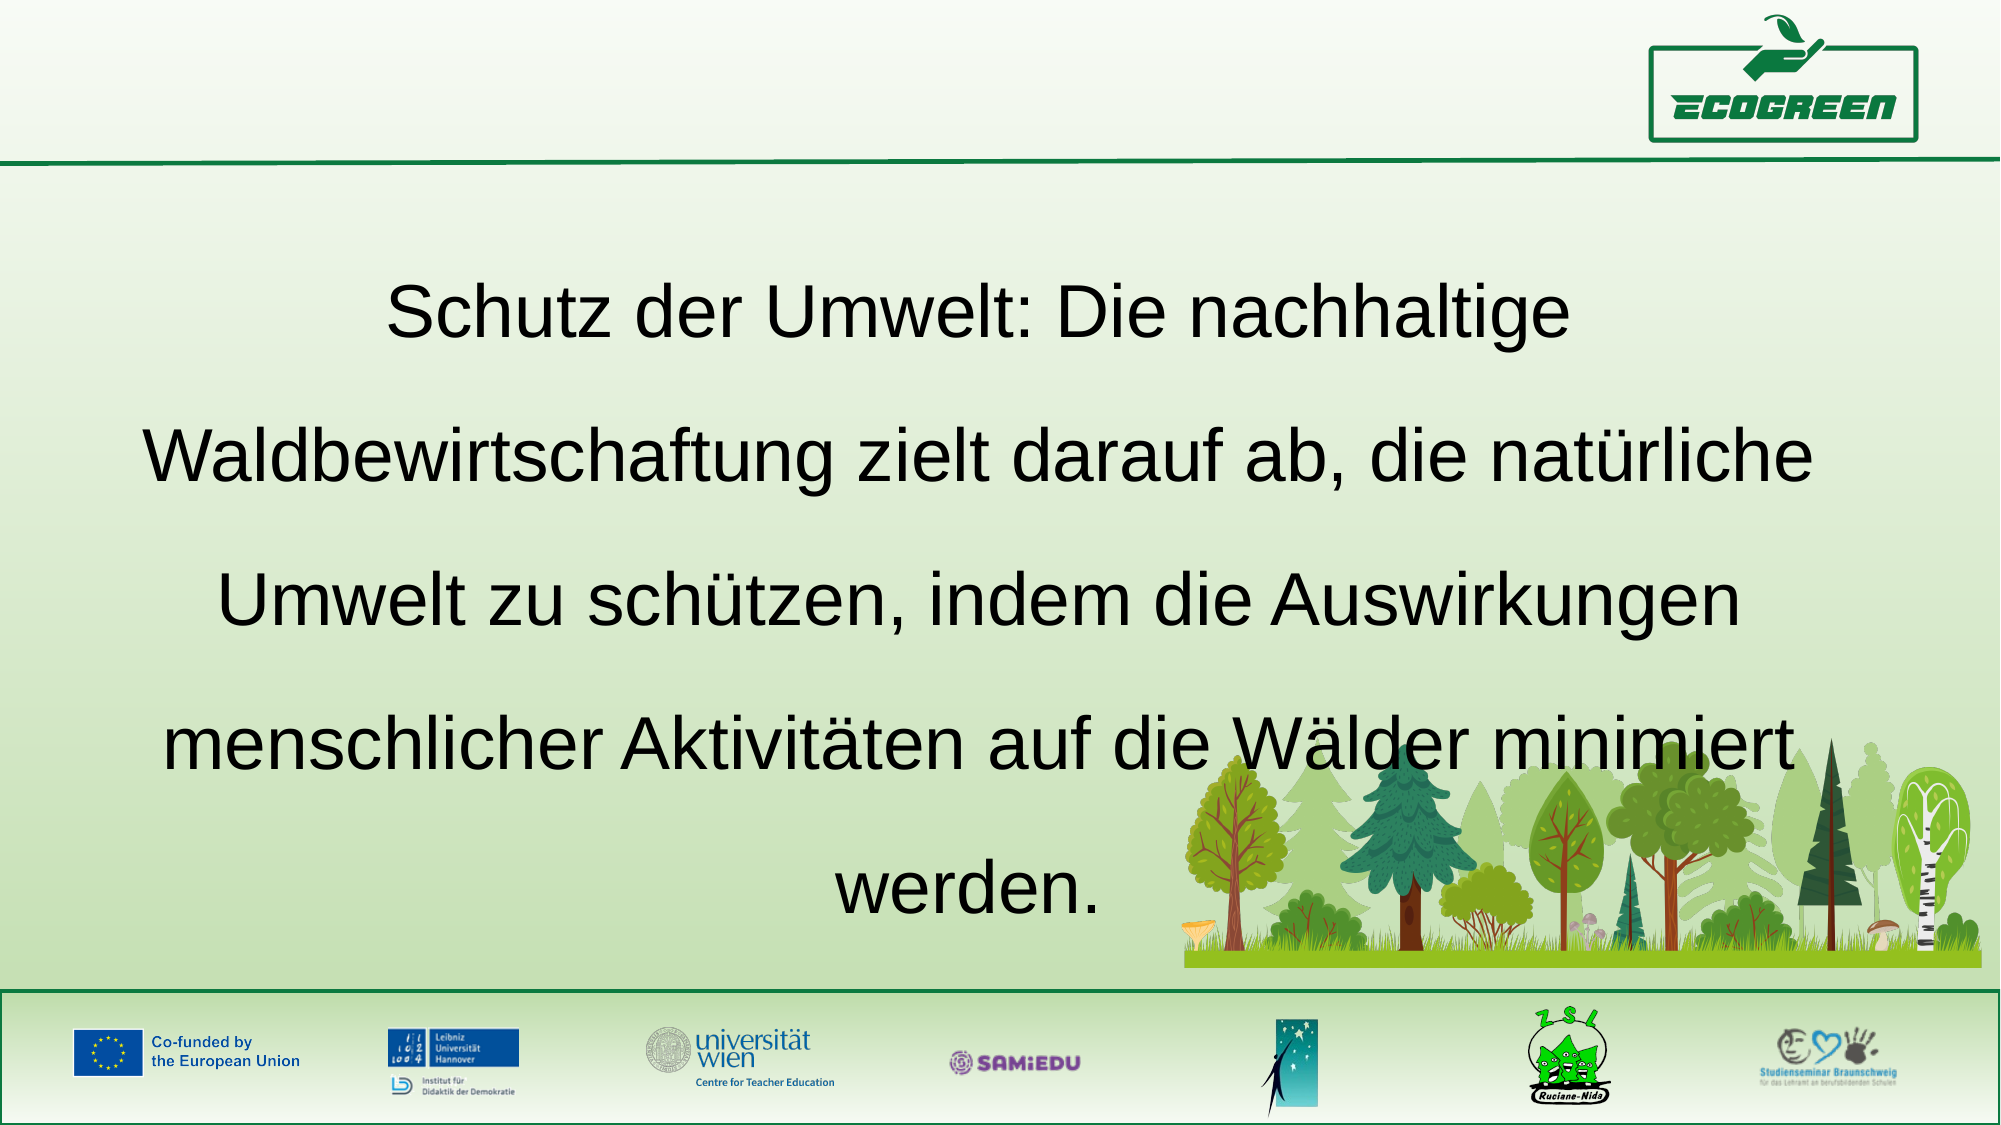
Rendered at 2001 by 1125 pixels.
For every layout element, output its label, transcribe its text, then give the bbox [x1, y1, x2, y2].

text_box [1181, 737, 1982, 968]
picture [1528, 1006, 1611, 1105]
picture [71, 1027, 317, 1079]
picture [388, 1022, 519, 1103]
picture [1755, 1022, 1902, 1091]
picture [1259, 1018, 1330, 1125]
picture [646, 1027, 834, 1086]
picture [945, 1047, 1087, 1079]
picture [1639, 0, 1928, 157]
text_box Schutz der Umwelt: Die nachhaltige Waldbewirtschaftung zielt darauf ab, die natürliche Umwelt zu schützen, indem die Auswirkungen menschlicher Aktivitäten auf die Wälder minimiert werden. [59, 209, 1900, 929]
